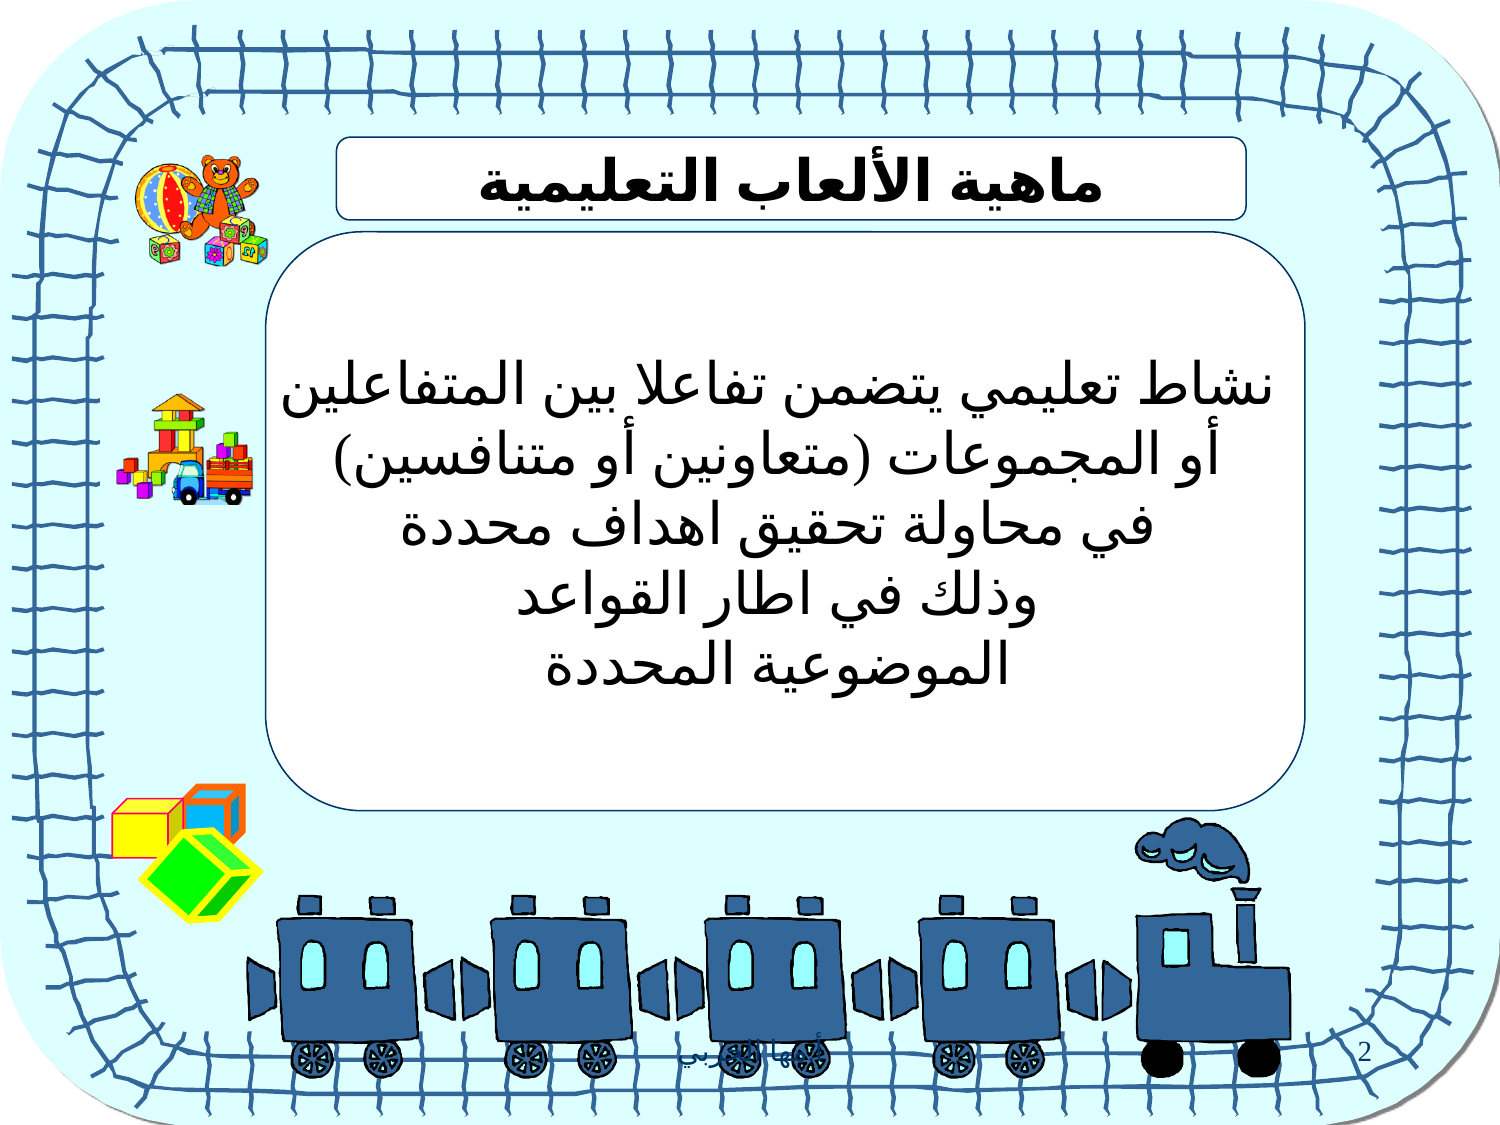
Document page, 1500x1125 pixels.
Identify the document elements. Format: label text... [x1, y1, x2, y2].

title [99, 382, 255, 505]
footer أ.مها الحربي [512, 1024, 988, 1101]
slide_number 2 [1074, 1024, 1388, 1101]
text_box [112, 798, 184, 858]
text_box [184, 786, 243, 845]
picture [123, 148, 278, 279]
text_box [142, 830, 260, 921]
text_box ماهية الألعاب التعليمية [336, 137, 1247, 220]
text_box نشاط تعليمي يتضمن تفاعلا بين المتفاعلين (متعاونين أو متنافسين) أو المجموعات في محاولة تحقيق اهداف محددة وذلك في اطار القواعد الموضوعية المحددة [265, 231, 1305, 811]
